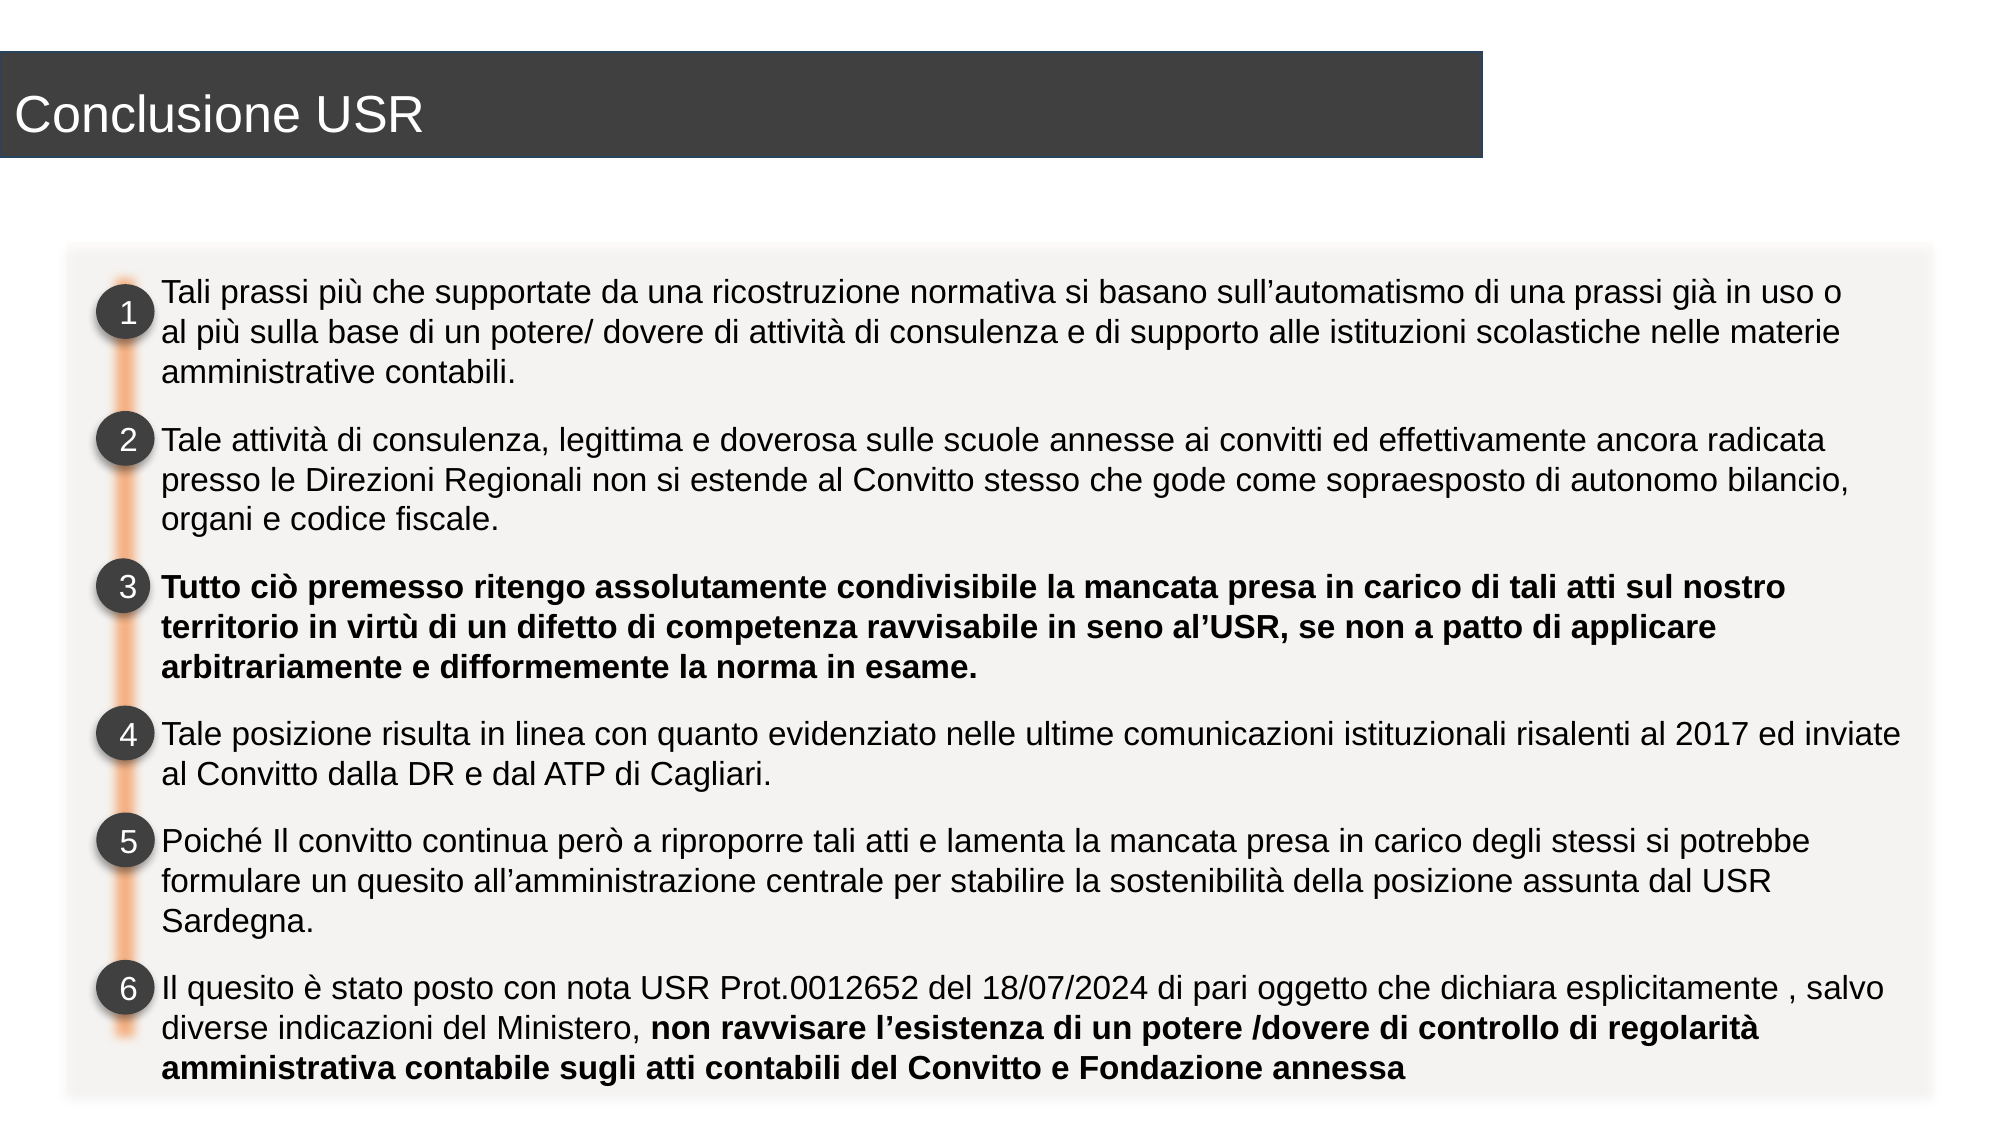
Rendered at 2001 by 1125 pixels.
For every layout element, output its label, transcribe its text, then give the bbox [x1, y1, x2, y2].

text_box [96, 704, 1934, 801]
text_box [115, 949, 135, 959]
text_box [96, 959, 1934, 1096]
text_box [65, 241, 1935, 1096]
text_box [96, 557, 1884, 694]
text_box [96, 811, 1934, 949]
text_box [115, 547, 135, 557]
text_box [0, 130, 1483, 158]
text_box [115, 400, 135, 410]
text_box [115, 694, 135, 704]
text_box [96, 410, 1884, 547]
text_box [0, 51, 1483, 79]
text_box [96, 262, 1884, 400]
text_box [115, 801, 135, 811]
text_box Conclusione USR [0, 79, 1483, 130]
